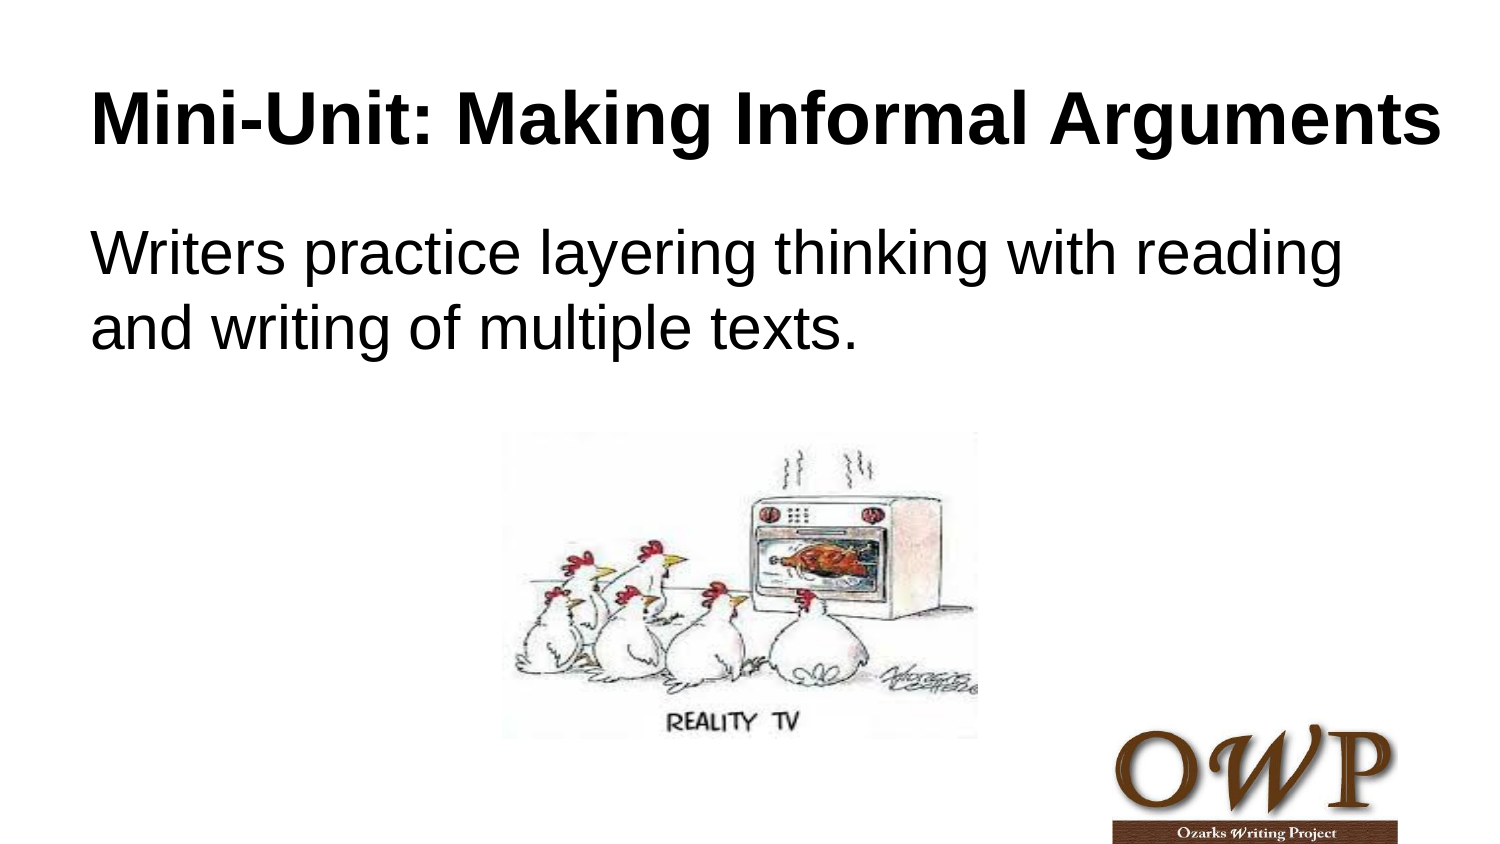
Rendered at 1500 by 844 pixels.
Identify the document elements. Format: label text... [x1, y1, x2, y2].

picture [1112, 717, 1399, 844]
picture [502, 431, 979, 739]
title Mini-Unit: Making Informal Arguments [75, 33, 1466, 175]
list Writers practice layering thinking with reading and writing of multiple texts. [75, 196, 1425, 808]
